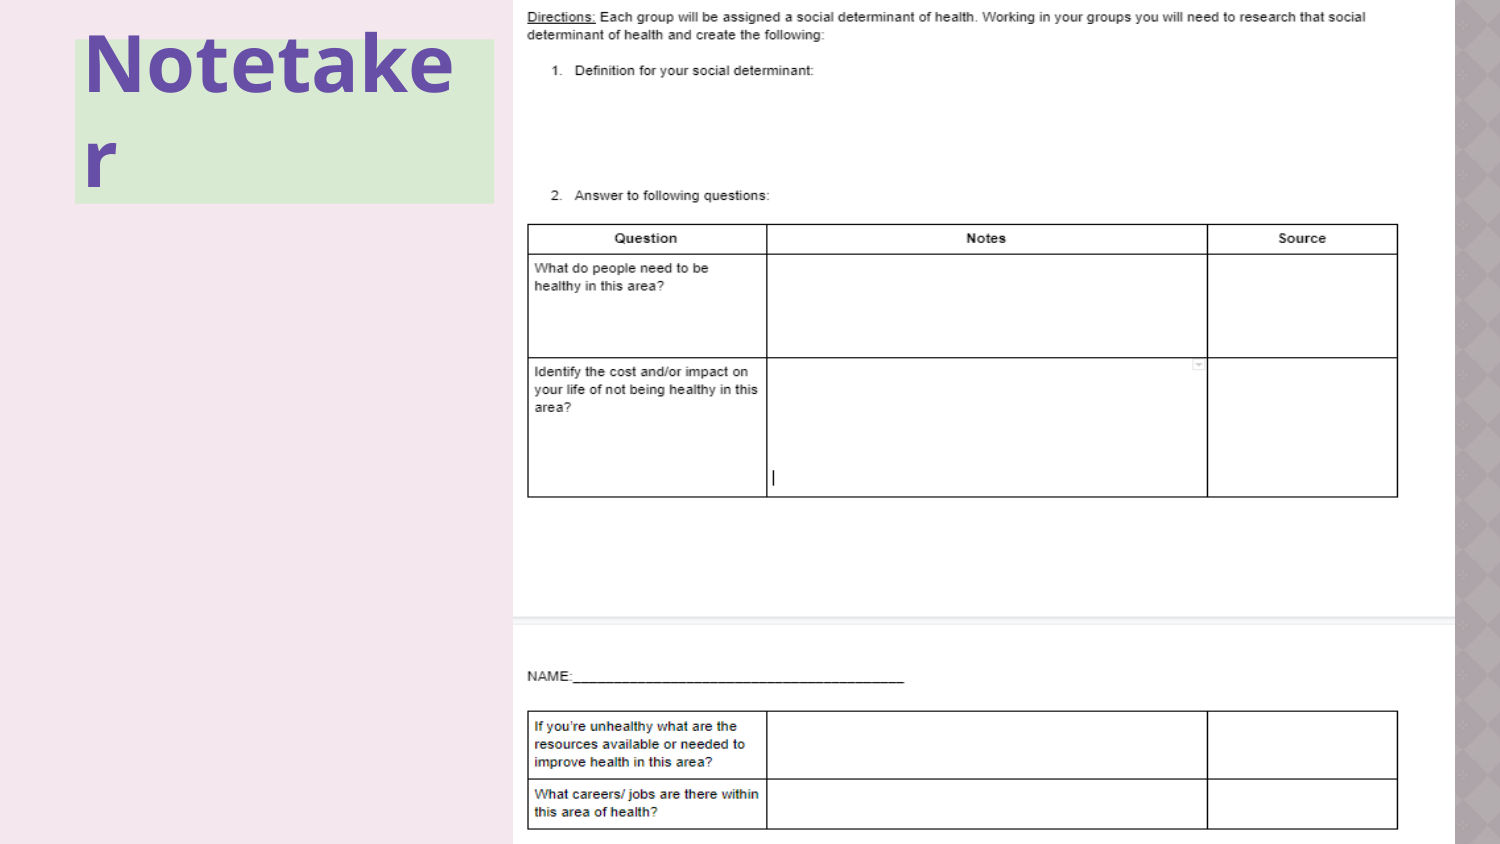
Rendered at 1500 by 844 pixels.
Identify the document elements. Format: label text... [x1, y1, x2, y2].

picture [513, 0, 1456, 844]
title Notetaker [75, 39, 495, 204]
